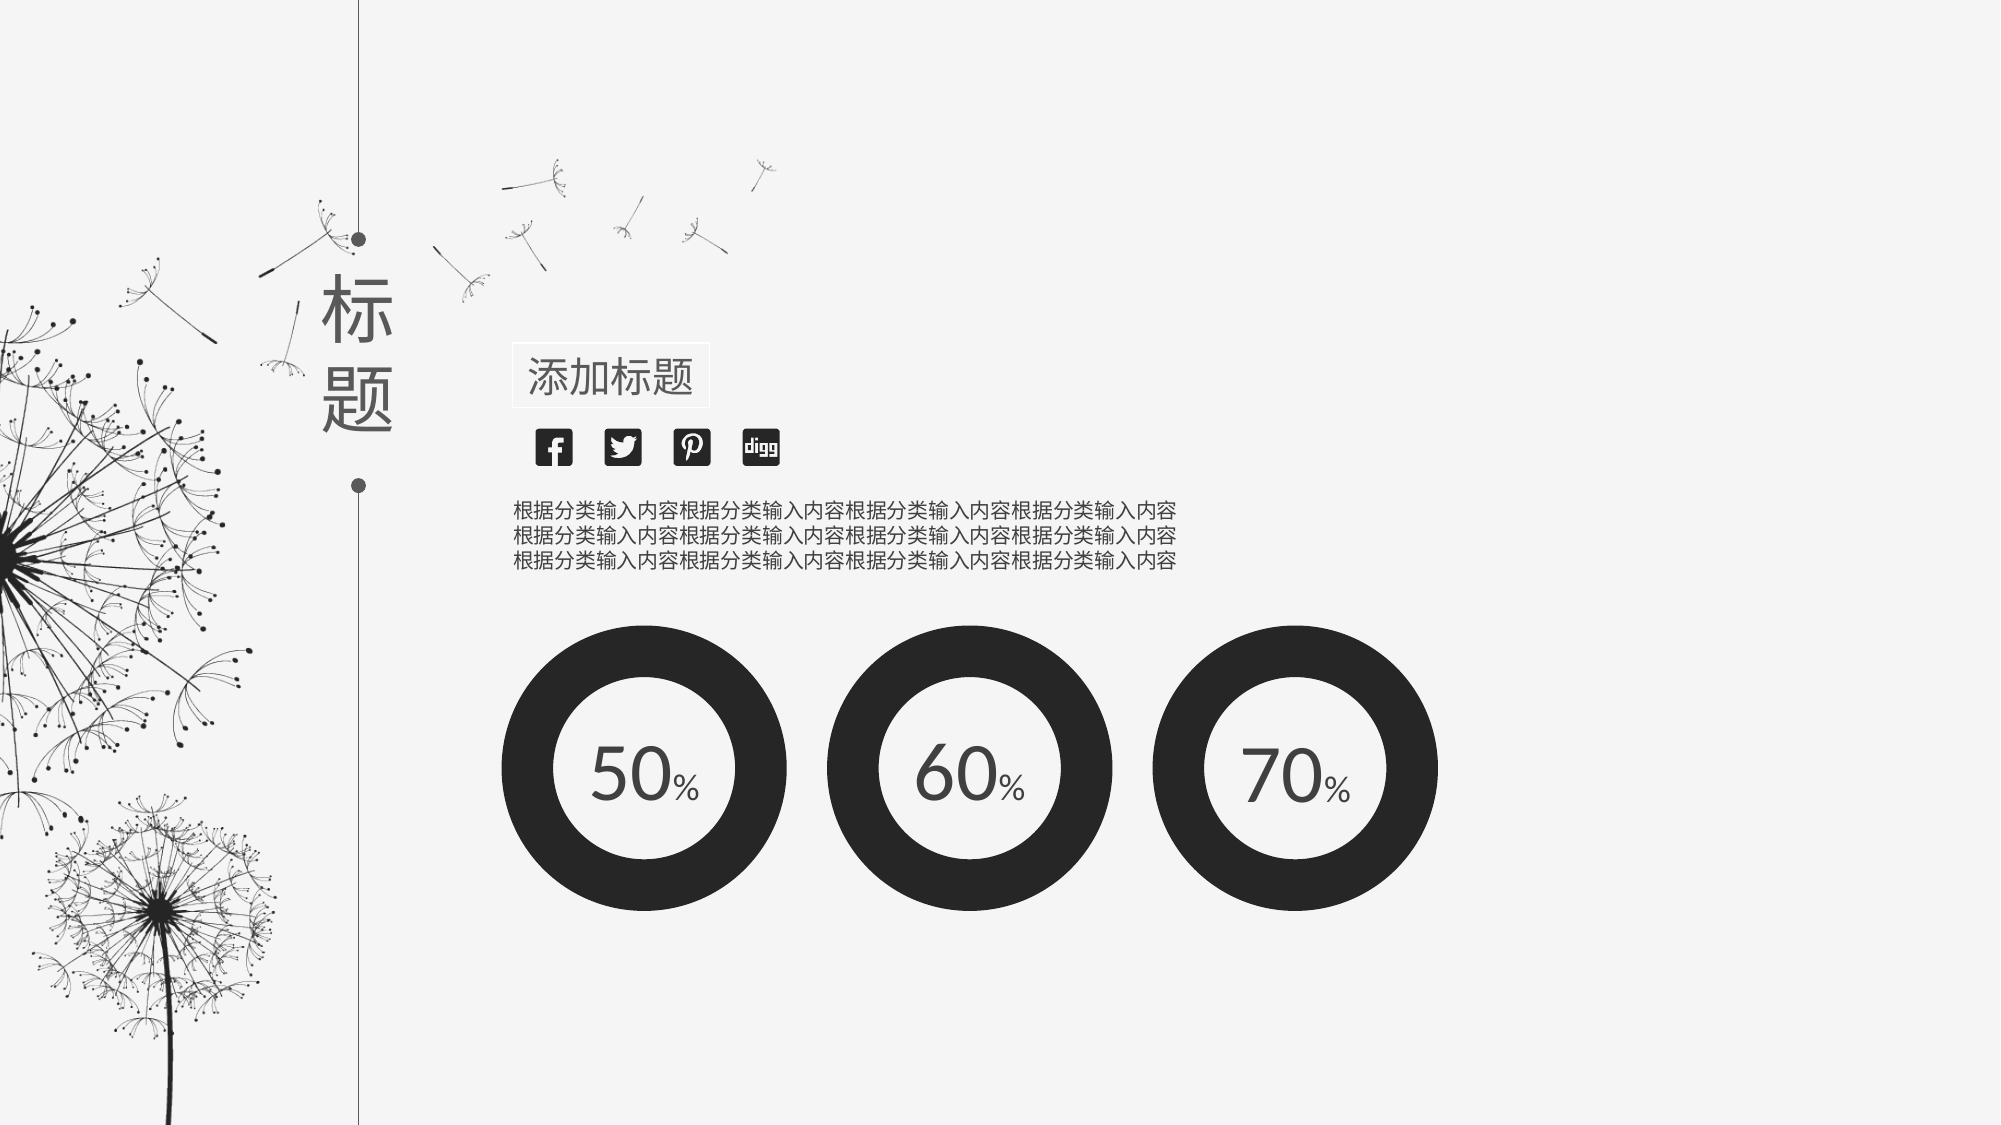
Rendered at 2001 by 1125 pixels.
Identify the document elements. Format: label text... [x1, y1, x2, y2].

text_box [0, 0, 815, 1125]
text_box 70% [1224, 712, 1366, 827]
text_box 60% [899, 710, 1041, 825]
text_box 根据分类输入内容根据分类输入内容根据分类输入内容根据分类输入内容 根据分类输入内容根据分类输入内容根据分类输入内容根据分类输入内容 根据分类输入内容根据分类输入内容根据分类输入内容根据分类输入内容 [819, 490, 1461, 605]
text_box [827, 625, 1113, 911]
text_box [1152, 625, 1438, 911]
